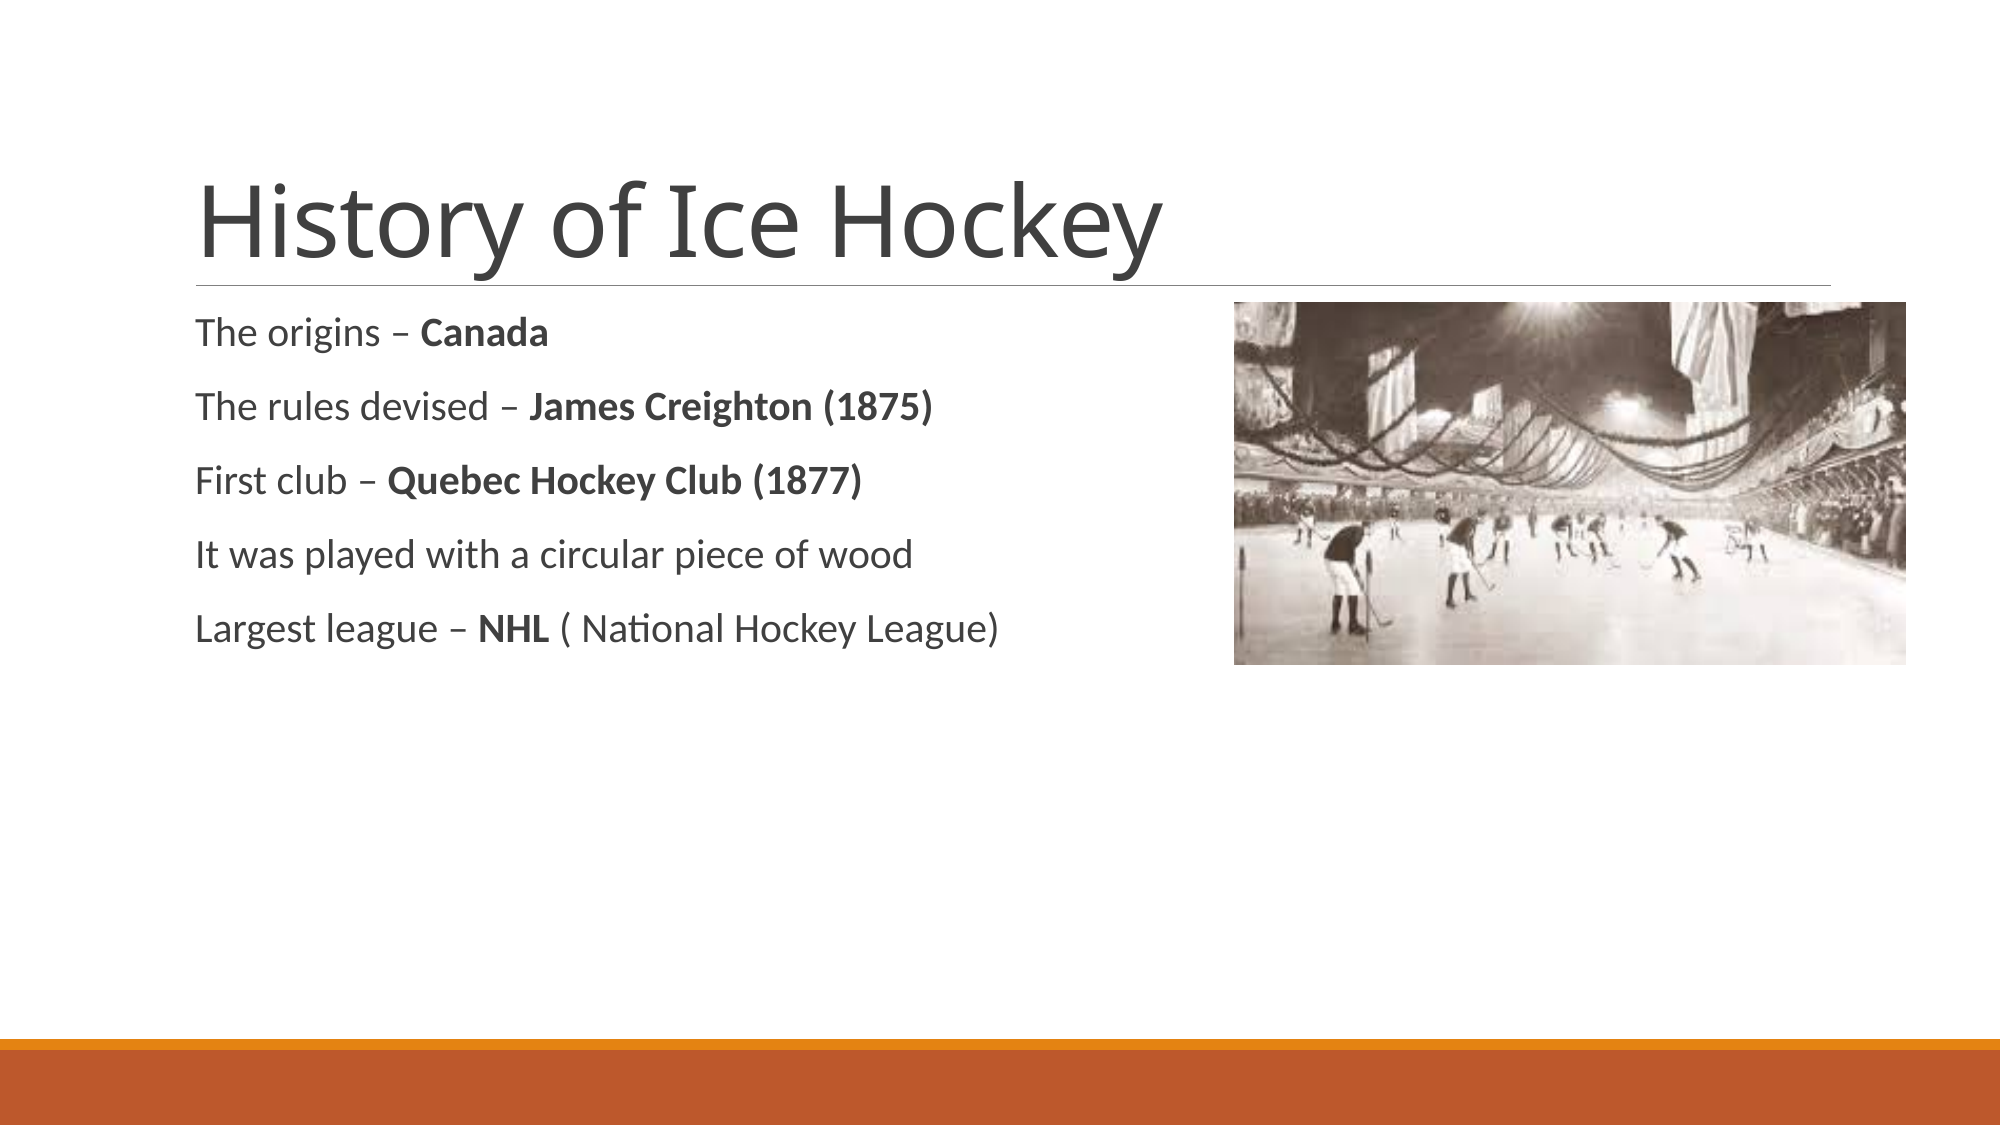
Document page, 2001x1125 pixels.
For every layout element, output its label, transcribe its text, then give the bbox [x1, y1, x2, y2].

title History of Ice Hockey [180, 47, 1830, 285]
list The origins – Canada The rules devised – James Creighton (1875) First club – Quebec Hockey Club (1877) It was played with a circular piece of wood Largest league – NHL ( National Hockey League) [180, 302, 1830, 963]
picture [1233, 302, 1906, 666]
